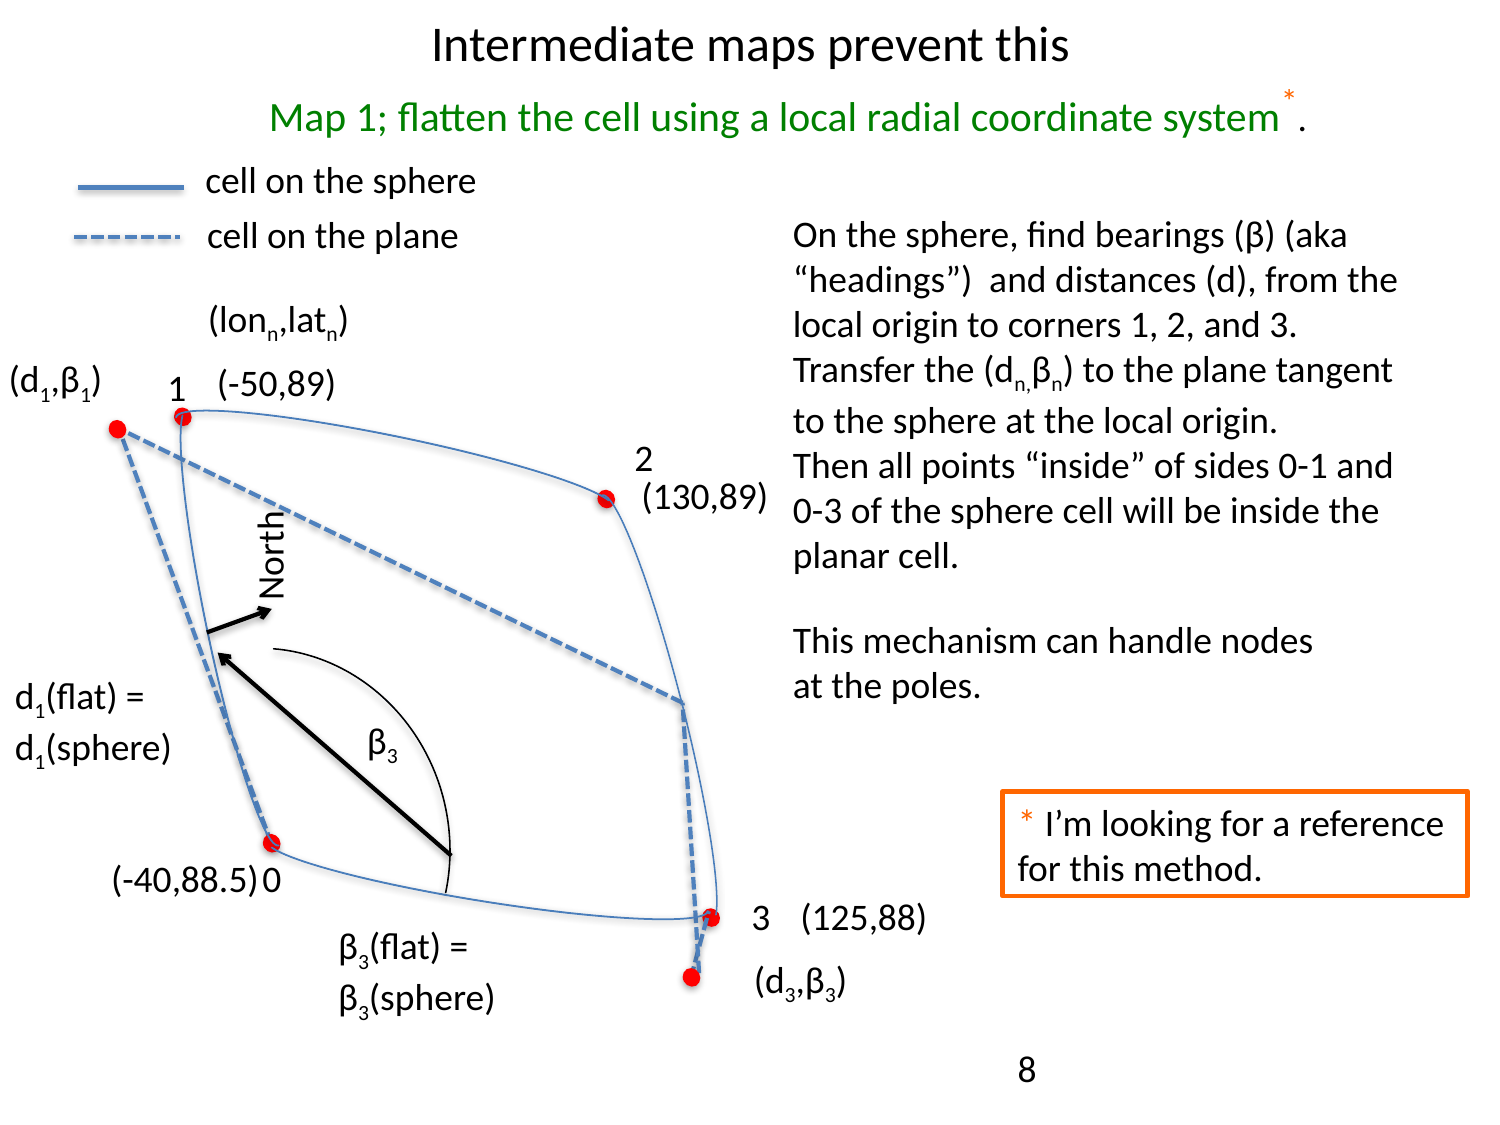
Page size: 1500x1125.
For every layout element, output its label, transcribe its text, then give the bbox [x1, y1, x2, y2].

text_box (-40,88.5) [96, 847, 266, 908]
text_box (d3,β3) [738, 948, 863, 1015]
text_box North [276, 504, 299, 615]
text_box (130,89) [626, 464, 784, 525]
text_box 3 [736, 885, 785, 946]
text_box β3(flat) = β3(sphere) [323, 987, 511, 1032]
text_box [445, 855, 452, 893]
text_box d1(flat) = d1(sphere) [0, 664, 116, 782]
text_box (-50,89) [202, 354, 352, 412]
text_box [125, 431, 603, 496]
text_box This mechanism can handle nodes at the poles. [778, 608, 1344, 714]
slide_number 8 [1002, 1037, 1075, 1098]
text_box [121, 499, 273, 845]
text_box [74, 148, 549, 265]
text_box 1 [152, 356, 202, 416]
text_box * I’m looking for a reference for this method. [1002, 791, 1468, 897]
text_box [271, 847, 598, 979]
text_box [601, 494, 700, 974]
text_box [107, 419, 128, 440]
text_box Map 1; flatten the cell using a local radial coordinate system*. [254, 65, 1323, 151]
text_box [688, 981, 701, 988]
text_box [413, 730, 451, 845]
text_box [271, 608, 279, 846]
text_box 2 [619, 426, 669, 487]
text_box On the sphere, find bearings (β) (aka “headings”) and distances (d), from the local origin to corners 1, 2, and 3. Transfer the (dn,βn) to the plane tangent to the sphere at the local origin. Then all points “inside” of sides 0-1 and 0-3 of the sphere cell will be inside the planar cell. [778, 202, 1418, 584]
text_box [705, 802, 718, 916]
text_box (125,88) [785, 885, 943, 946]
text_box [712, 916, 721, 928]
text_box [223, 412, 369, 430]
text_box Intermediate maps prevent this [416, 3, 1085, 65]
text_box (lonn,latn) [193, 287, 365, 354]
text_box (d1,β1) [0, 347, 118, 414]
text_box β3 [352, 709, 413, 776]
text_box [283, 649, 396, 709]
